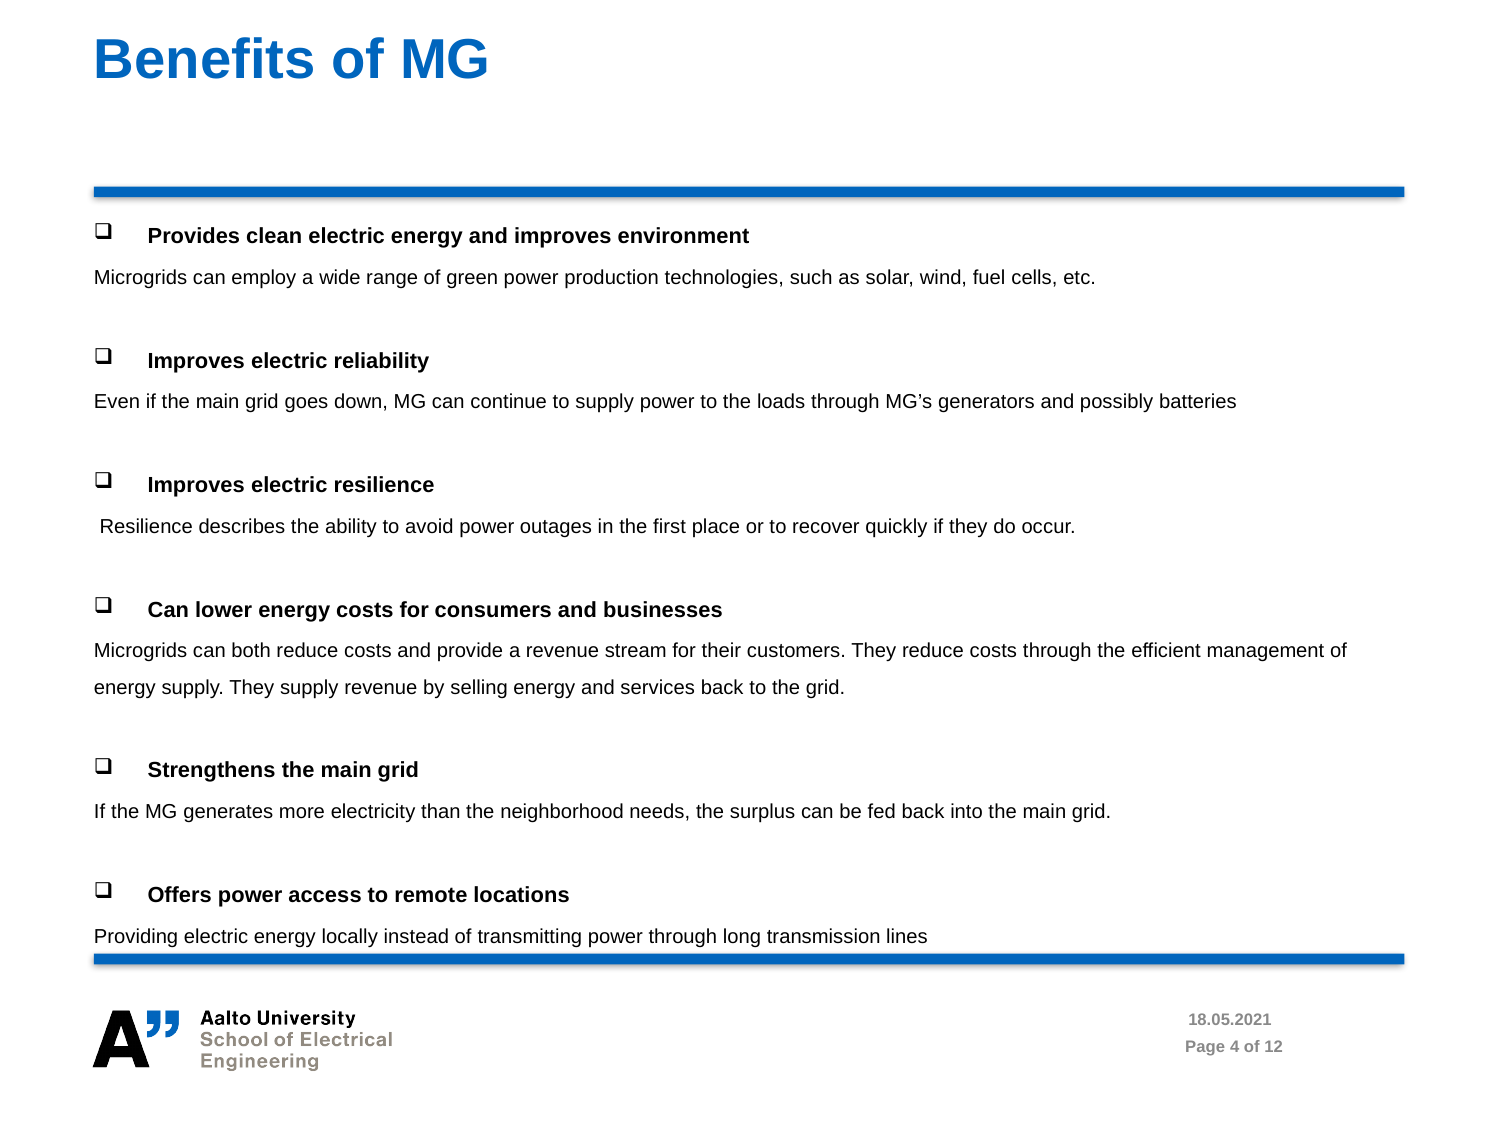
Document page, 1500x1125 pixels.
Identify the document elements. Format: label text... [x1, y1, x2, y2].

title Benefits of MG [93, 22, 1369, 170]
list Provides clean electric energy and improves environment Microgrids can employ a wide range of green power production technologies, such as solar, wind, fuel cells, etc. Improves electric reliability Even if the main grid goes down, MG can continue to supply power to the loads through MG’s generators and possibly batteries Improves electric resilience Resilience describes the ability to avoid power outages in the first place or to recover quickly if they do occur. Can lower energy costs for consumers and businesses Microgrids can both reduce costs and provide a revenue stream for their customers. They reduce costs through the efficient management of energy supply. They supply revenue by selling energy and services back to the grid. Strengthens the main grid If the MG generates more electricity than the neighborhood needs, the surplus can be fed back into the main grid. Offers power access to remote locations Providing electric energy locally instead of transmitting power through long transmission lines [93, 208, 1369, 953]
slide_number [1188, 1008, 1441, 1036]
picture [35, 953, 449, 1125]
slide_number Page 4 of 12 [1185, 1035, 1439, 1066]
